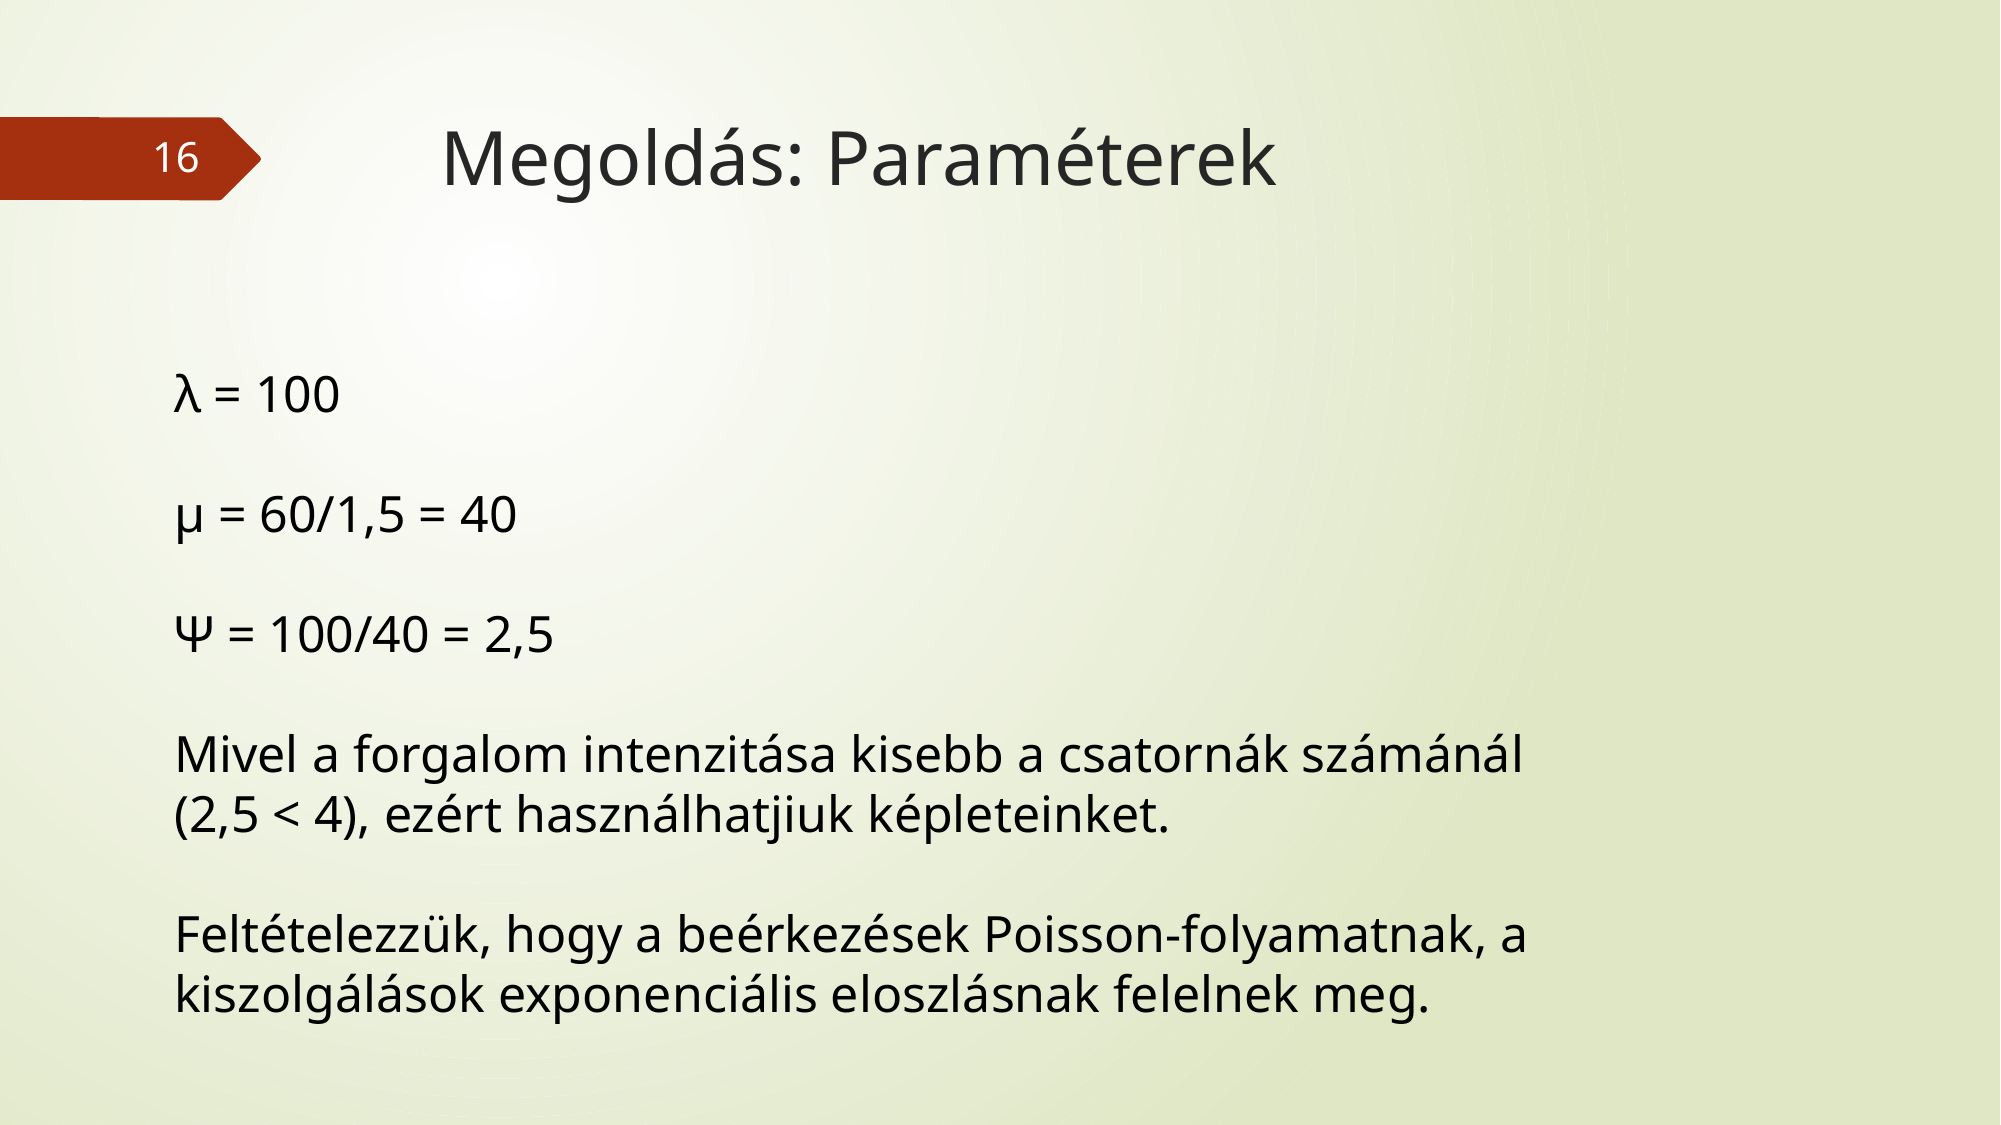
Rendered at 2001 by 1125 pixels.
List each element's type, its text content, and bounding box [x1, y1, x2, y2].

text_box λ = 100 μ = 60/1,5 = 40 Ψ = 100/40 = 2,5 Mivel a forgalom intenzitása kisebb a csatornák számánál (2,5 < 4), ezért használhatjiuk képleteinket. Feltételezzük, hogy a beérkezések Poisson-folyamatnak, a kiszolgálások exponenciális eloszlásnak felelnek meg. [159, 354, 1596, 1030]
title Megoldás: Paraméterek [425, 102, 1888, 247]
slide_number 16 [87, 129, 216, 190]
